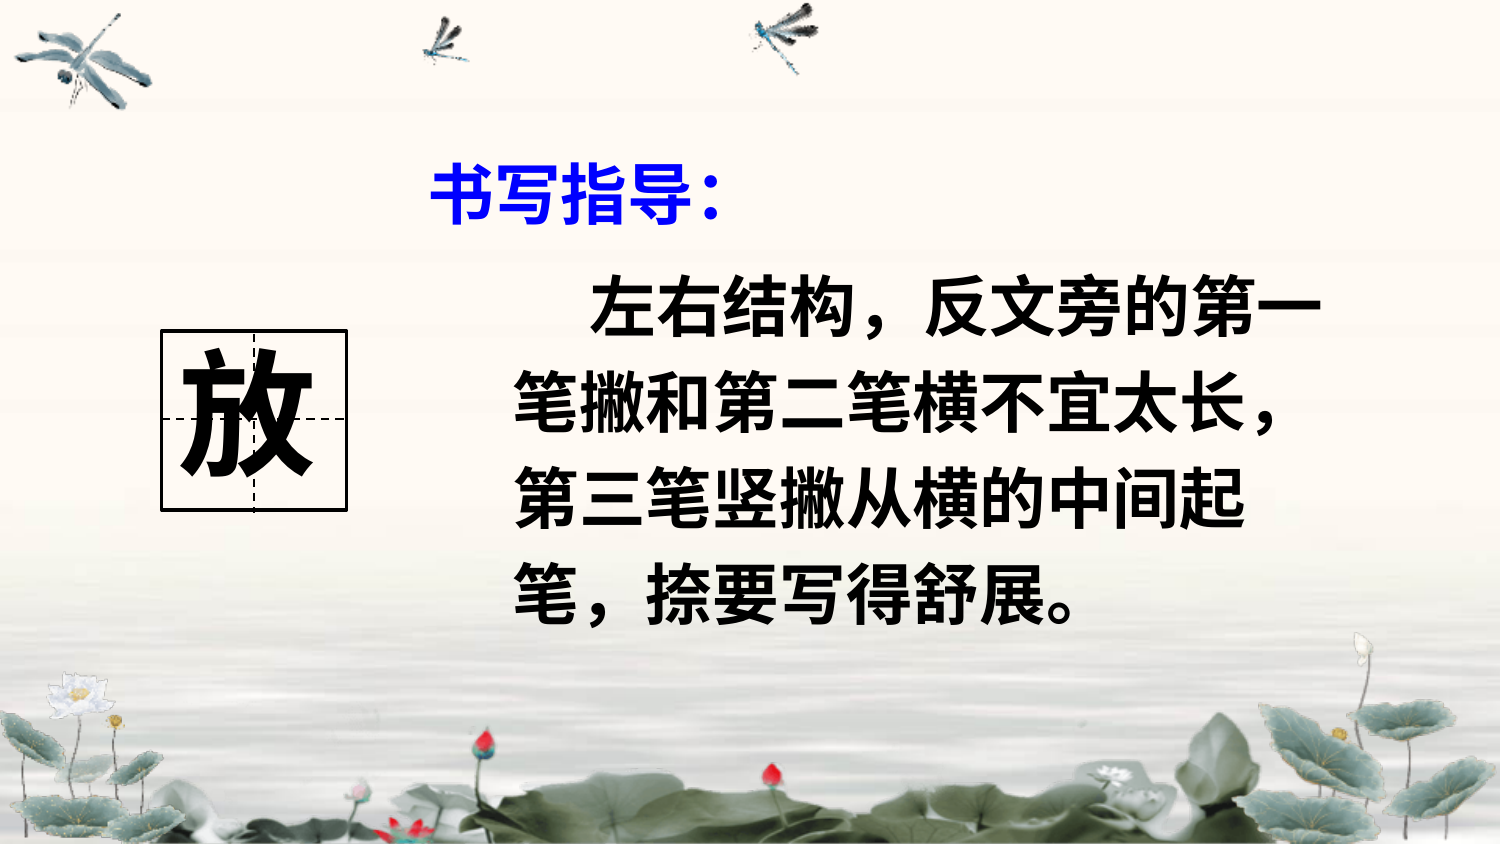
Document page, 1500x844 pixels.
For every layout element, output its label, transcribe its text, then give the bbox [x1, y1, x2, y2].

text_box 放 [164, 320, 337, 330]
text_box 书写指导： [412, 145, 783, 241]
picture [0, 0, 1500, 844]
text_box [161, 330, 347, 513]
text_box 左右结构，反文旁的第一笔撇和第二笔横不宜太长，第三笔竖撇从横的中间起笔，捺要写得舒展。 [497, 241, 1366, 640]
